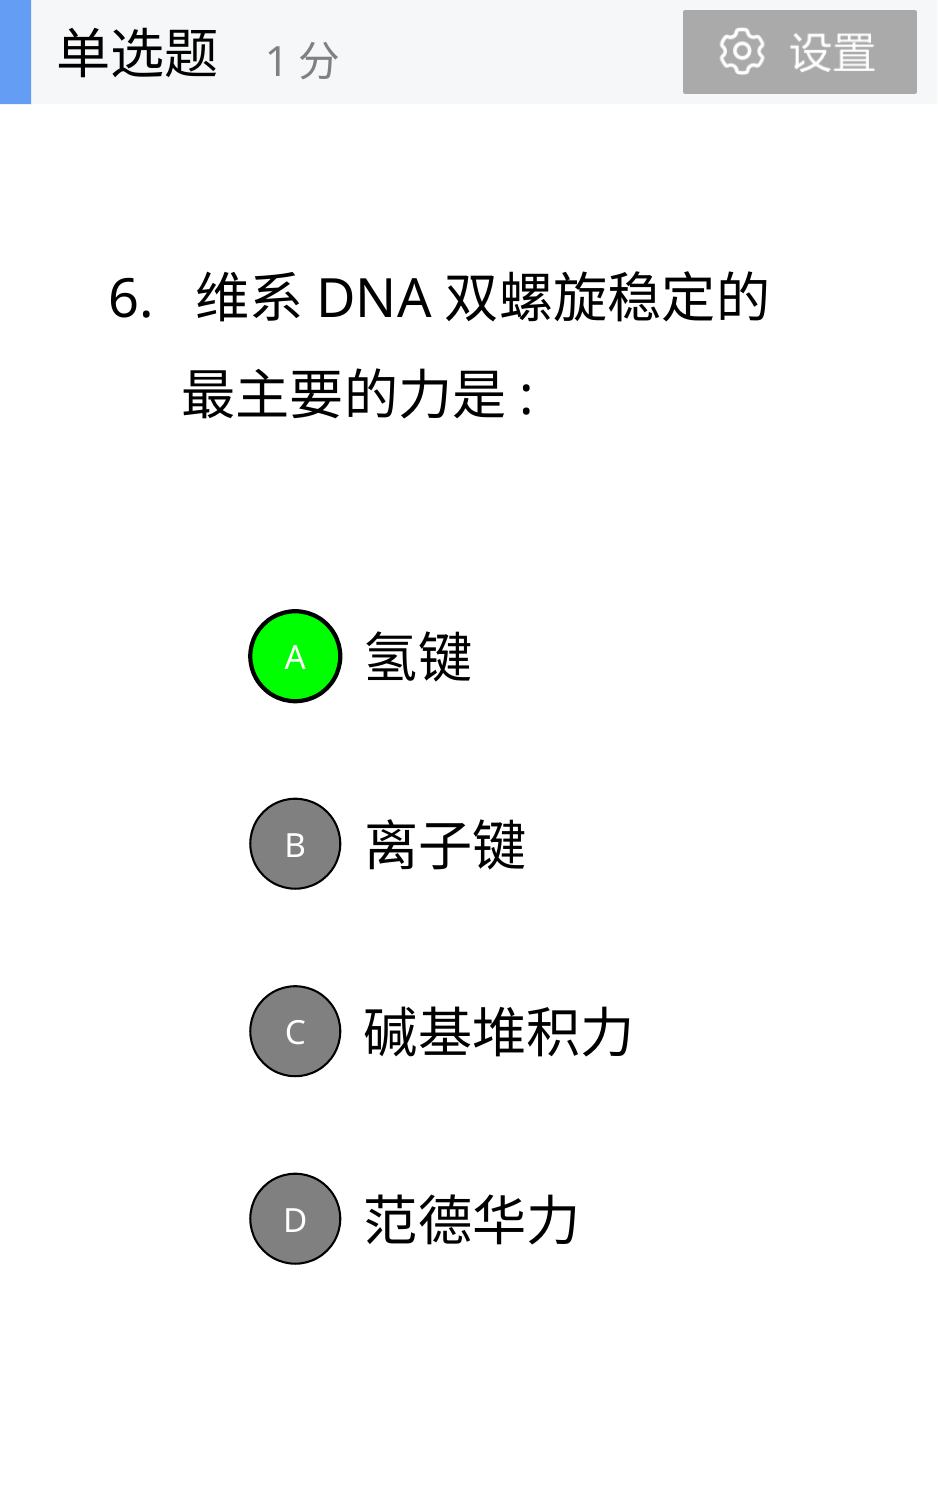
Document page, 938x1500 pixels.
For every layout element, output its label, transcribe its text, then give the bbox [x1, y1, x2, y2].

picture [683, 10, 917, 94]
text_box A [249, 610, 342, 703]
text_box 6. 维系DNA双螺旋稳定的最主要的力是: [93, 222, 812, 434]
text_box B [249, 797, 342, 890]
text_box 氢键 [348, 615, 505, 697]
text_box 碱基堆积力 [348, 990, 667, 1072]
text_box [0, 0, 938, 105]
text_box D [249, 1172, 342, 1265]
text_box 离子键 [348, 803, 559, 885]
text_box C [249, 985, 342, 1078]
text_box 范德华力 [348, 1178, 613, 1260]
